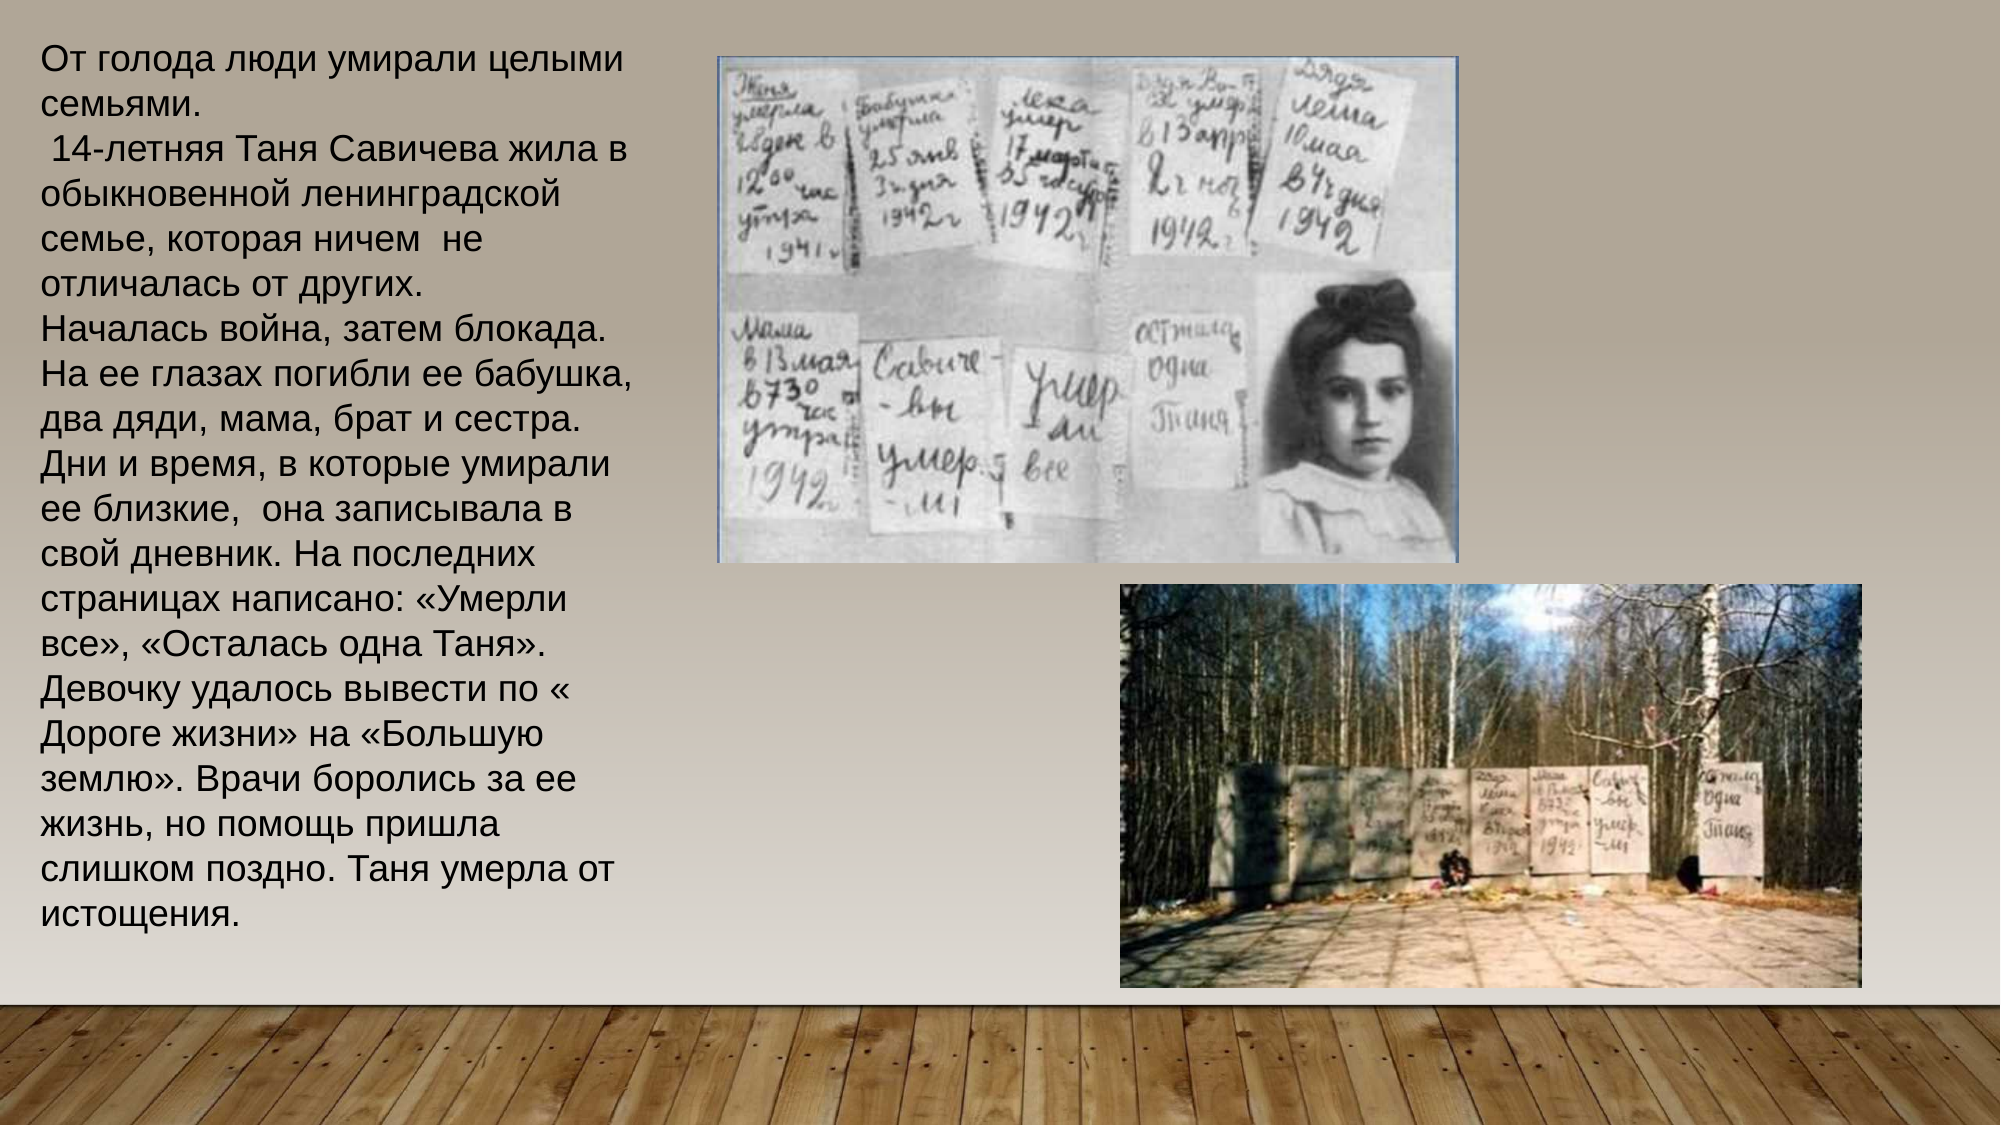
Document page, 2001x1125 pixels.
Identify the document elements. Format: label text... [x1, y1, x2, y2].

picture [0, 1005, 2000, 1125]
picture [1120, 584, 1863, 988]
picture [716, 56, 1459, 563]
text_box От голода люди умирали целыми семьями. 14-летняя Таня Савичева жила в обыкновенной ленинградской семье, которая ничем не отличалась от других. Началась война, затем блокада. На ее глазах погибли ее бабушка, два дяди, мама, брат и сестра. Дни и время, в которые умирали ее близкие, она записывала в свой дневник. На последних страницах написано: «Умерли все», «Осталась одна Таня». Девочку удалось вывести по « Дороге жизни» на «Большую землю». Врачи боролись за ее жизнь, но помощь пришла слишком поздно. Таня умерла от истощения. [25, 26, 657, 942]
